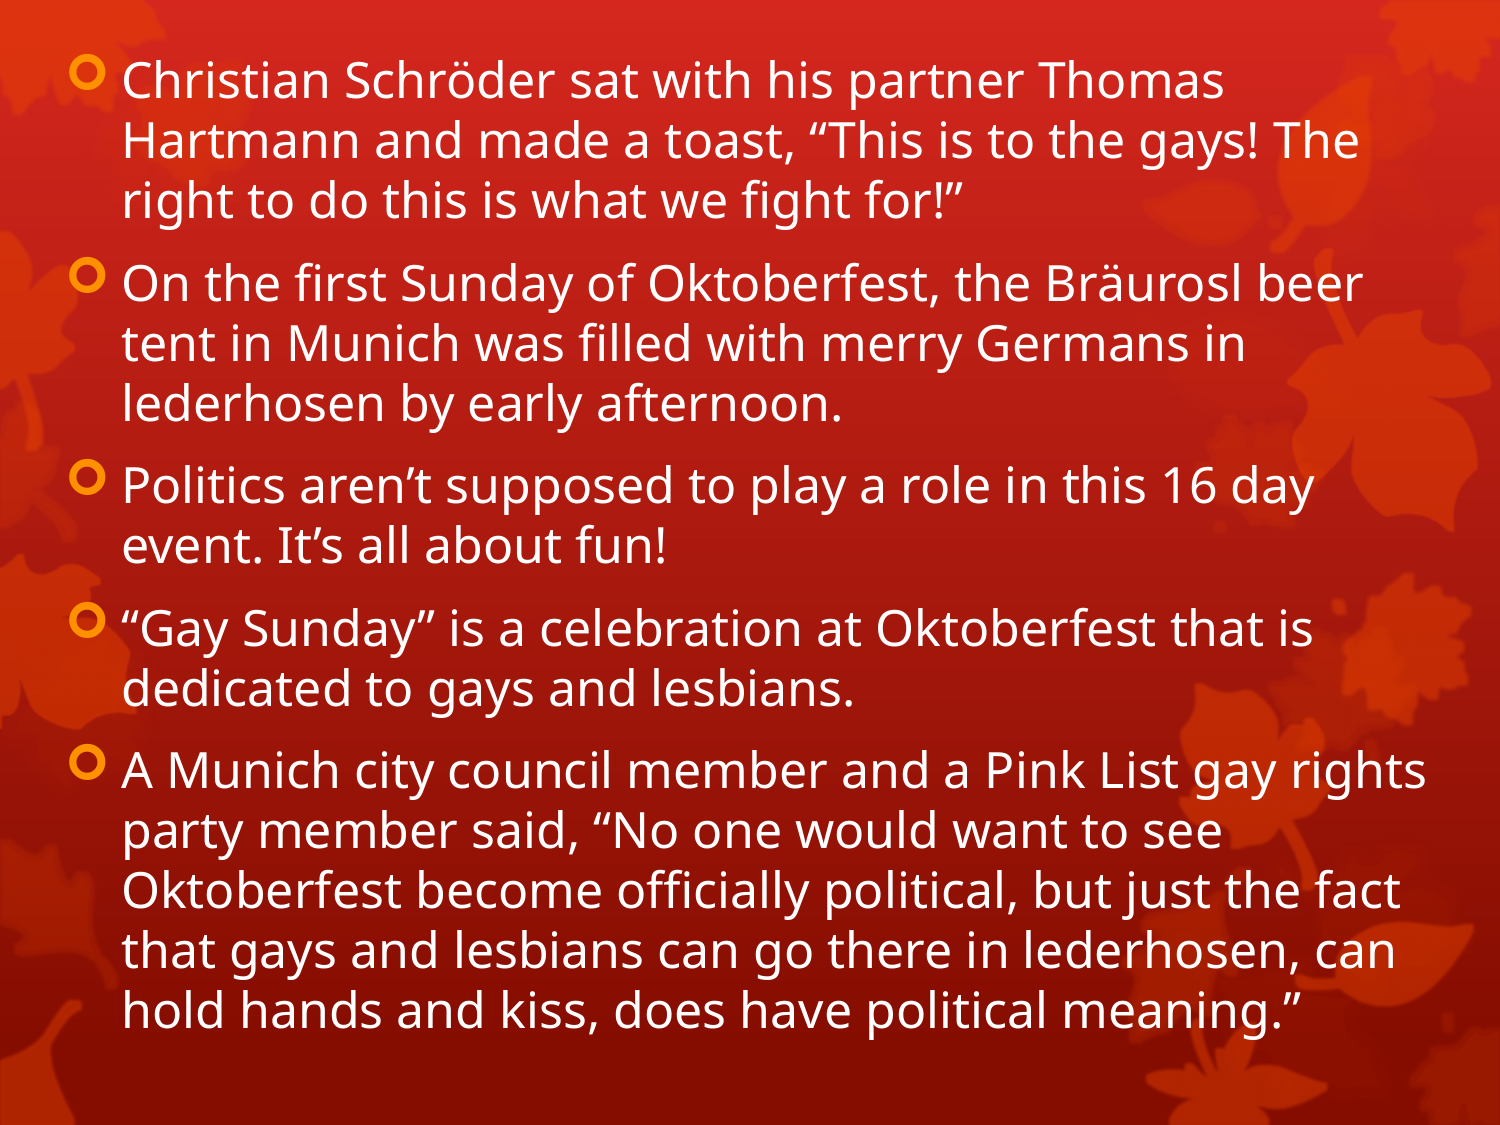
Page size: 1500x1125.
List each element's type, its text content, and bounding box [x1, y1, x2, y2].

list Christian Schröder sat with his partner Thomas Hartmann and made a toast, “This is to the gays! The right to do this is what we fight for!” On the first Sunday of Oktoberfest, the Bräurosl beer tent in Munich was filled with merry Germans in lederhosen by early afternoon. Politics aren’t supposed to play a role in this 16 day event. It’s all about fun! “Gay Sunday” is a celebration at Oktoberfest that is dedicated to gays and lesbians. A Munich city council member and a Pink List gay rights party member said, “No one would want to see Oktoberfest become officially political, but just the fact that gays and lesbians can go there in lederhosen, can hold hands and kiss, does have political meaning.” [50, 37, 1450, 1050]
